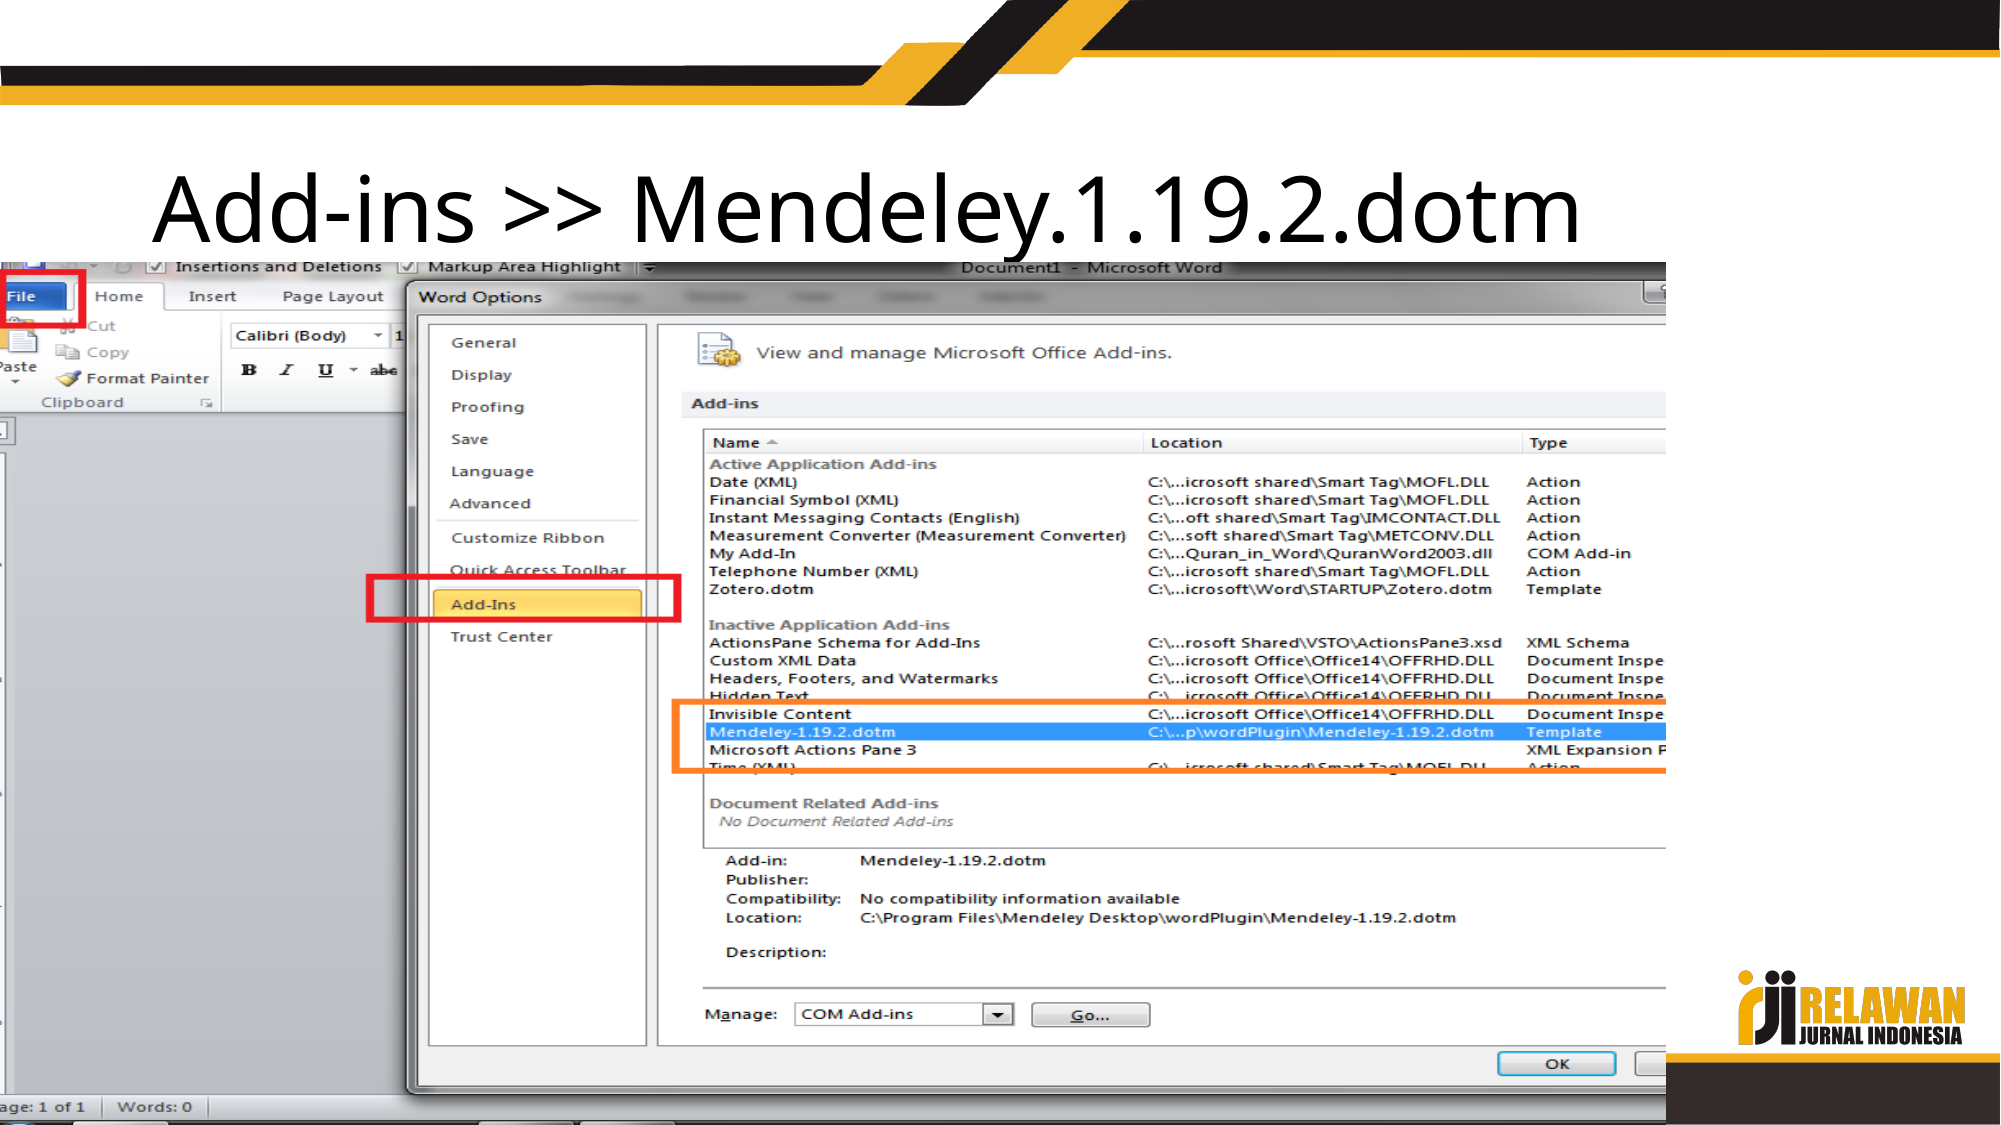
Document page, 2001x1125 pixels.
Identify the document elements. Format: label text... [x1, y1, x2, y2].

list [0, 262, 1666, 1125]
title Add-ins >> Mendeley.1.19.2.dotm [137, 111, 1863, 314]
picture [0, 0, 2000, 106]
picture [1666, 967, 2000, 1125]
